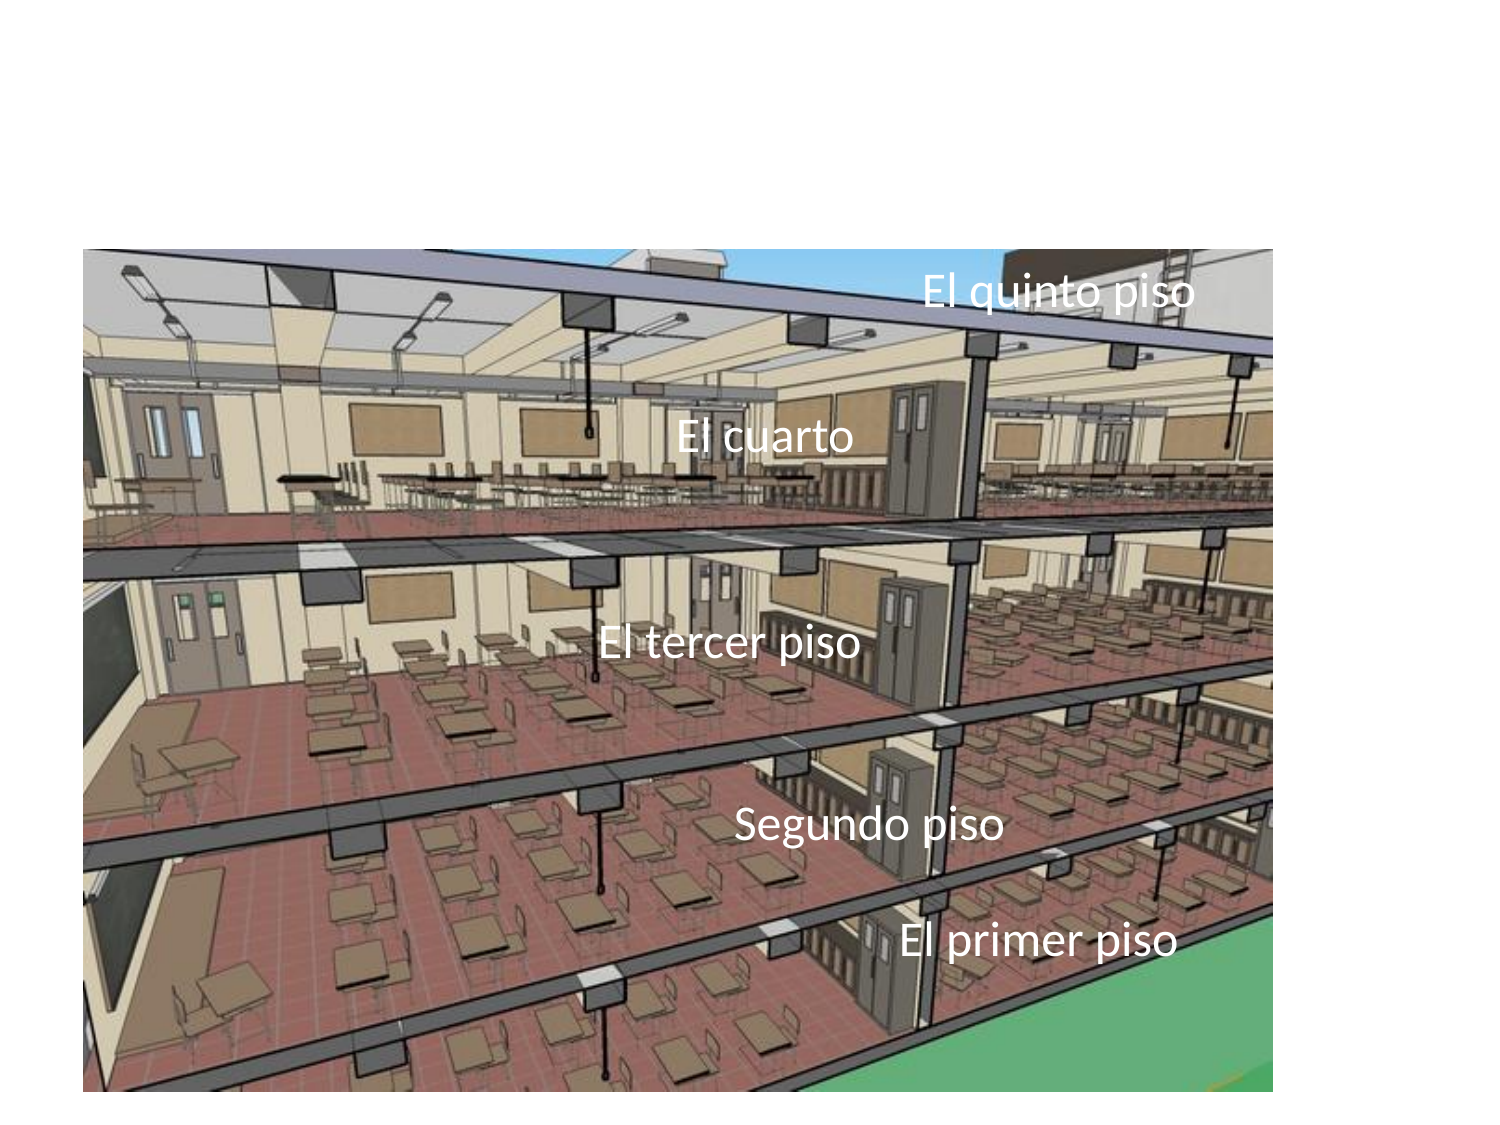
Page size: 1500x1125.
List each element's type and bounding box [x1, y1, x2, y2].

picture [83, 249, 1274, 1093]
